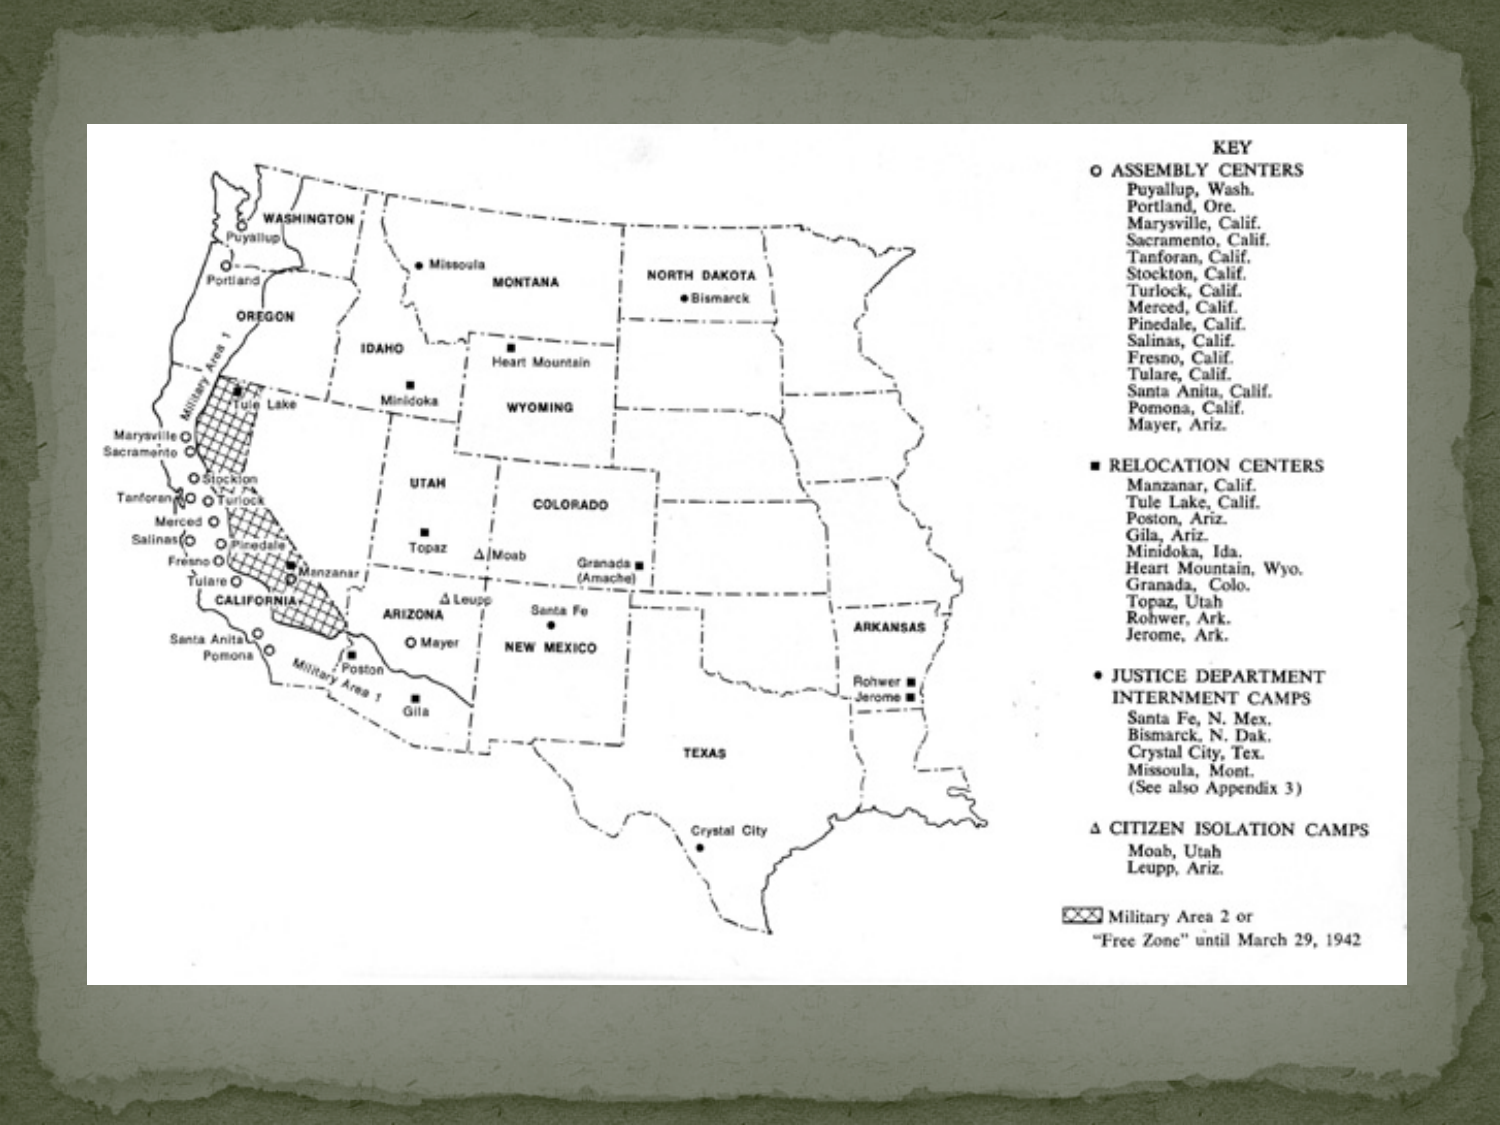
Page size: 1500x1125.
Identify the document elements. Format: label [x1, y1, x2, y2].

list [90, 127, 1404, 983]
